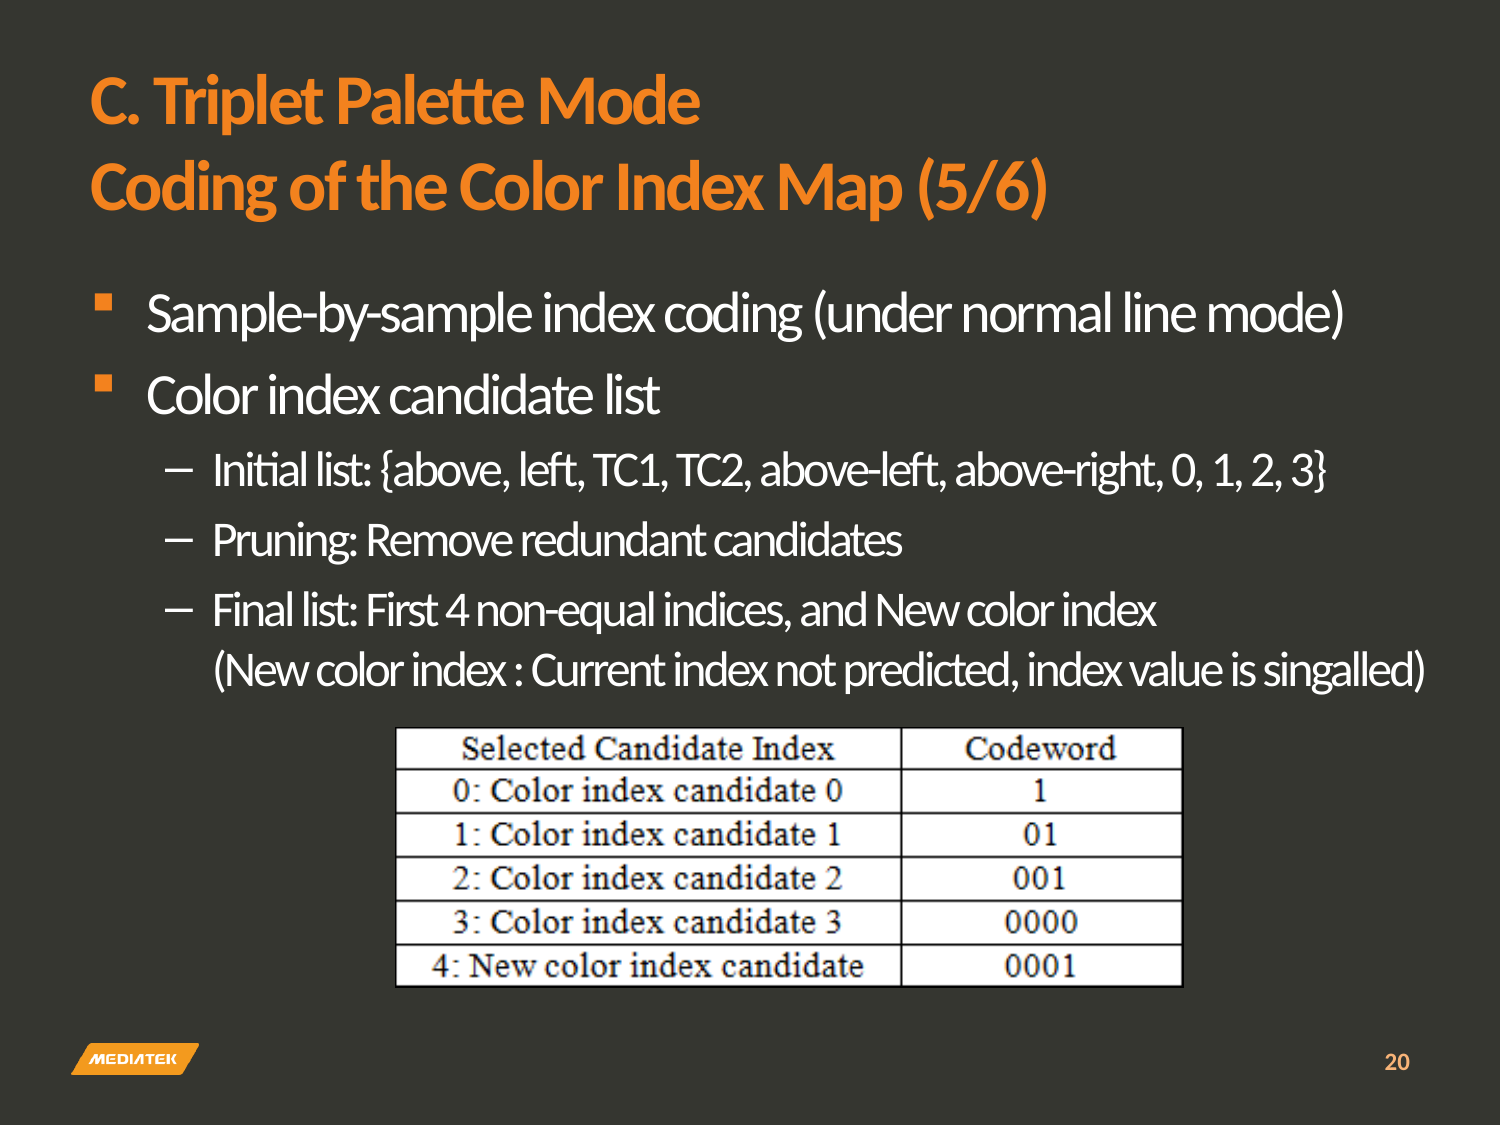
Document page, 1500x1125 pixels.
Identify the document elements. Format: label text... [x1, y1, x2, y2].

picture [395, 727, 1184, 988]
list Sample-by-sample index coding (under normal line mode) Color index candidate list Initial list: {above, left, TC1, TC2, above-left, above-right, 0, 1, 2, 3} Pruning: Remove redundant candidates Final list: First 4 non-equal indices, and New color index (New color index : Current index not predicted, index value is singalled) [75, 267, 1471, 1047]
title C. Triplet Palette Mode Coding of the Color Index Map (5/6) [75, 45, 1425, 233]
slide_number 20 [1251, 1029, 1425, 1090]
picture [71, 1043, 199, 1075]
